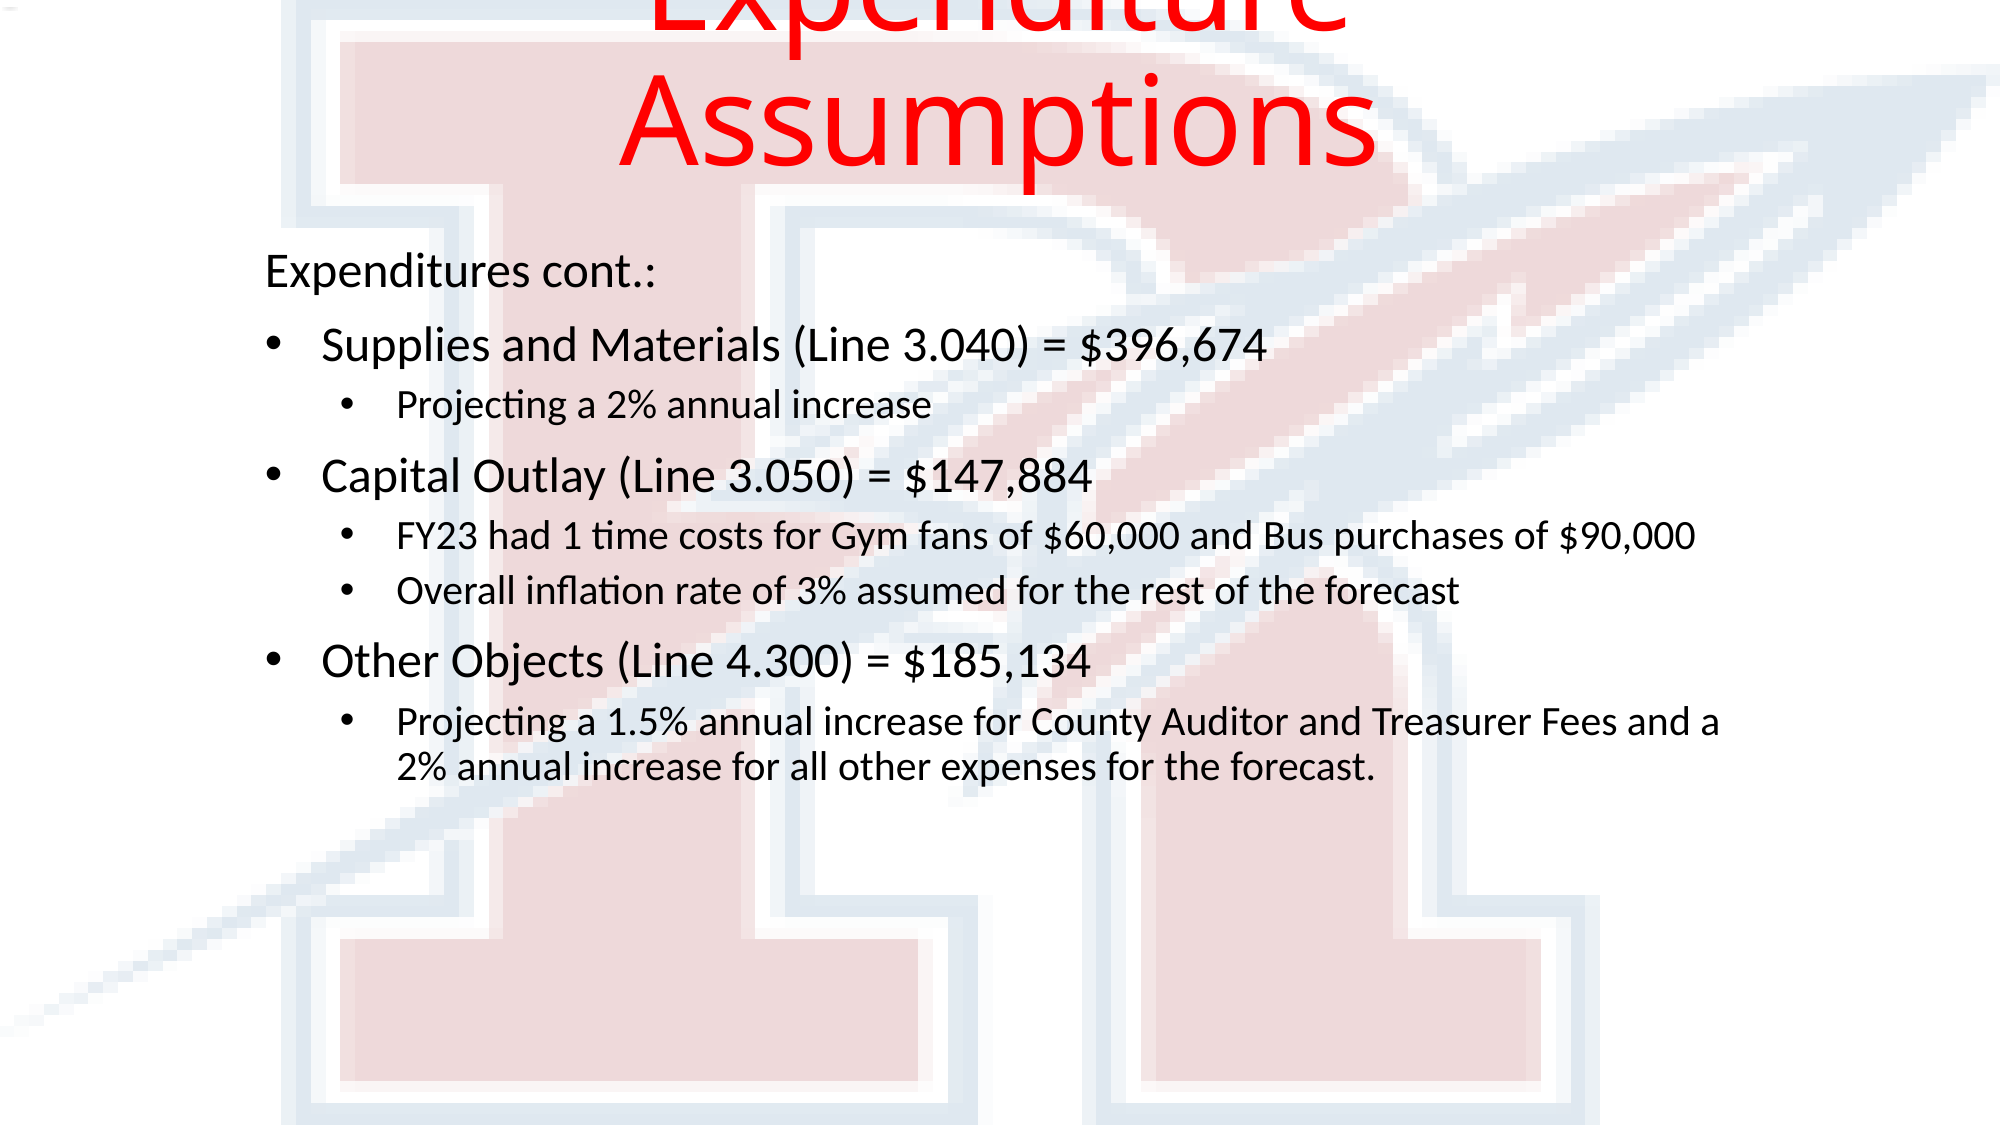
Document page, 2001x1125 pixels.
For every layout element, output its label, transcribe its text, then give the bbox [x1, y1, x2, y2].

subtitle Expenditures cont.: Supplies and Materials (Line 3.040) = $396,674 Projecting a 2% annual increase Capital Outlay (Line 3.050) = $147,884 FY23 had 1 time costs for Gym fans of $60,000 and Bus purchases of $90,000 Overall inflation rate of 3% assumed for the rest of the forecast Other Objects (Line 4.300) = $185,134 Projecting a 1.5% annual increase for County Auditor and Treasurer Fees and a 2% annual increase for all other expenses for the forecast. [249, 236, 1750, 1028]
title Expenditure Assumptions [249, 41, 1750, 200]
